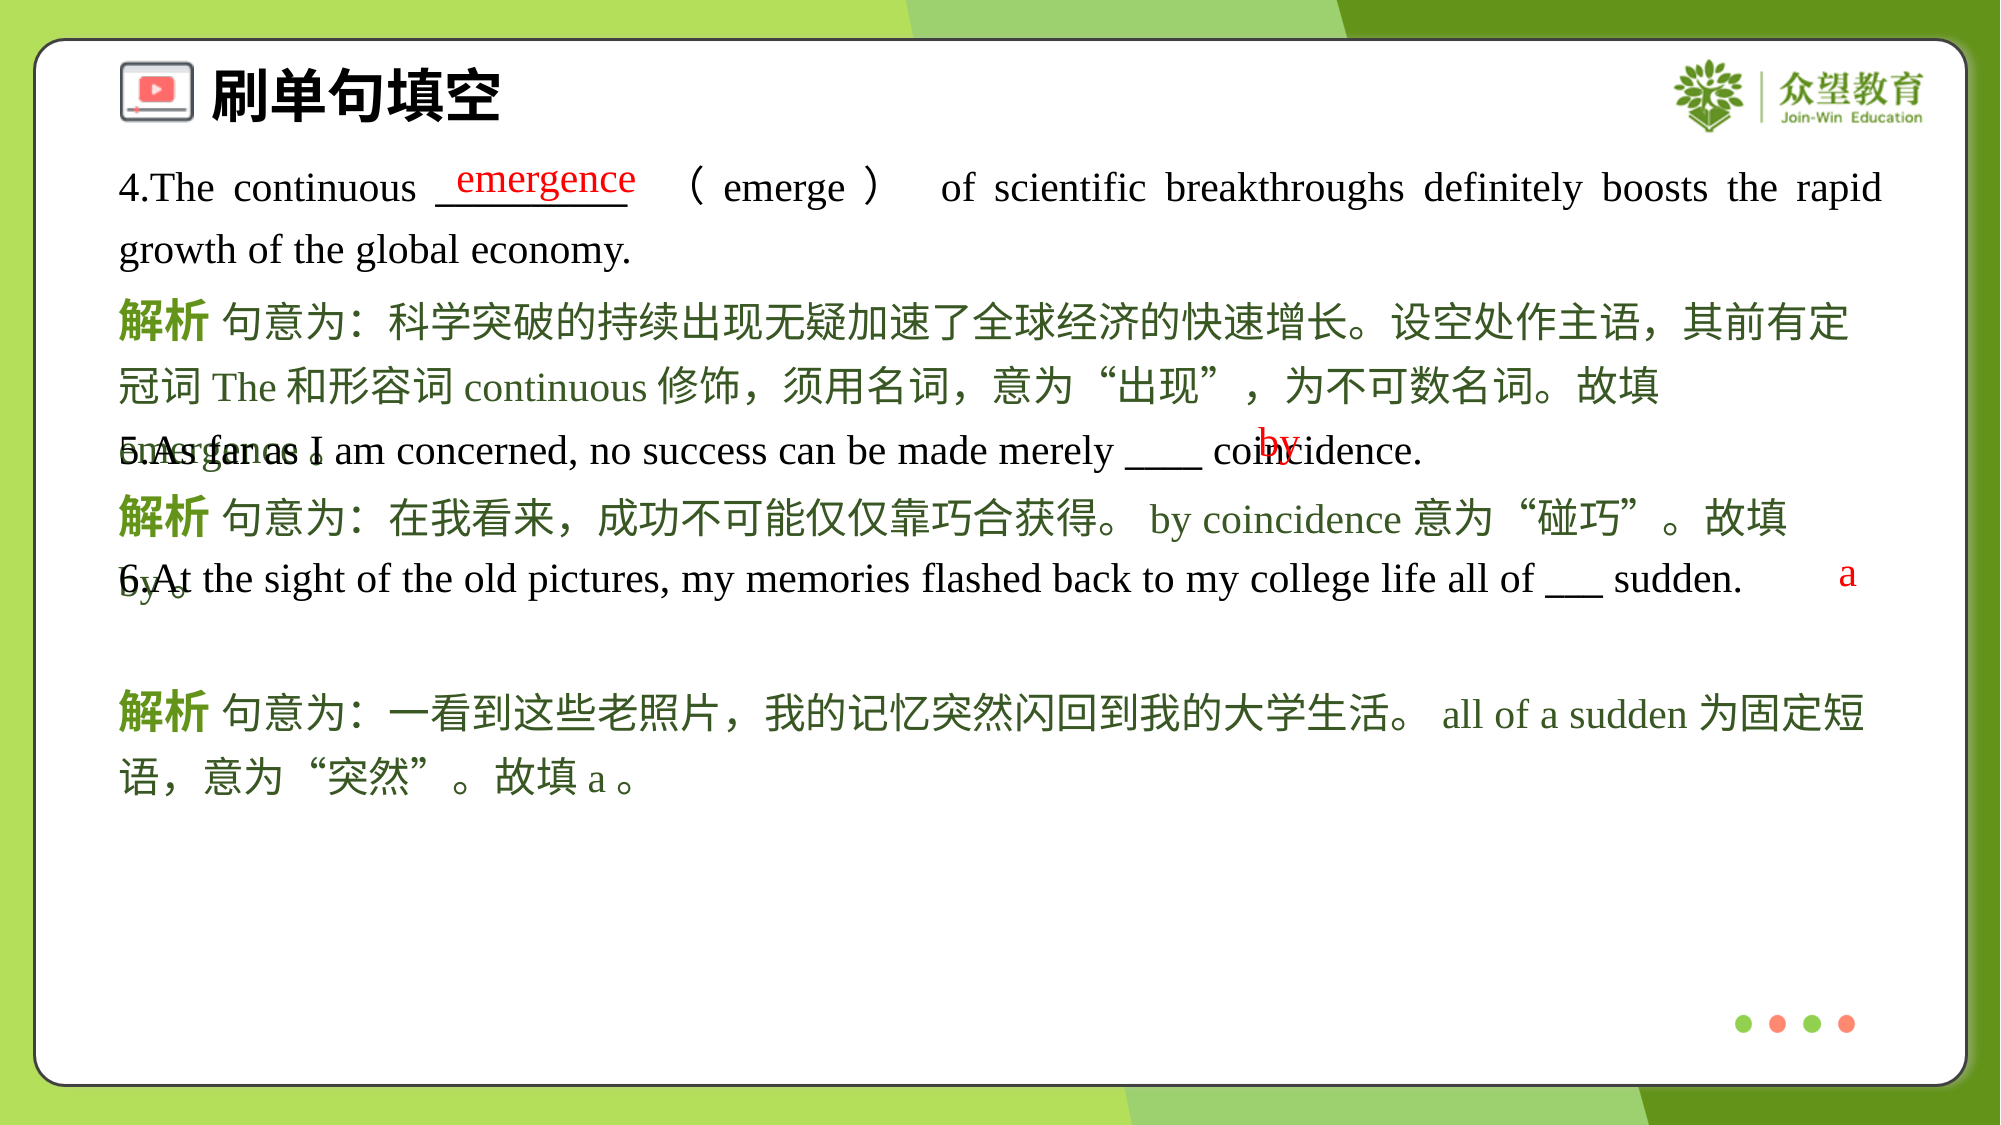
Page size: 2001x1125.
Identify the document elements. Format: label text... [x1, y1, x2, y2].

text_box 6.At the sight of the old pictures, my memories flashed back to my college life all of ___ sudden. [118, 537, 1883, 659]
picture [0, 0, 2000, 1125]
text_box by [1253, 402, 1305, 460]
text_box a [1833, 531, 1862, 590]
text_box emergence [451, 138, 641, 197]
text_box 解析 句意为：一看到这些老照片，我的记忆突然闪回到我的大学生活。all of a sudden为固定短语，意为“突然”。故填a。 [118, 669, 1883, 796]
text_box 5.As far as I am concerned, no success can be made merely ____ coincidence. [118, 410, 1883, 468]
text_box 解析 句意为：在我看来，成功不可能仅仅靠巧合获得。by coincidence意为“碰巧”。故填by。 [118, 473, 1883, 536]
text_box 解析 句意为：科学突破的持续出现无疑加速了全球经济的快速增长。设空处作主语，其前有定冠词The和形容词continuous修饰，须用名词，意为“出现”，为不可数名词。故填emergence。 [118, 278, 1883, 405]
text_box 4.The continuous __________ （emerge） of scientific breakthroughs definitely boosts the rapid growth of the global economy. [118, 146, 1883, 267]
